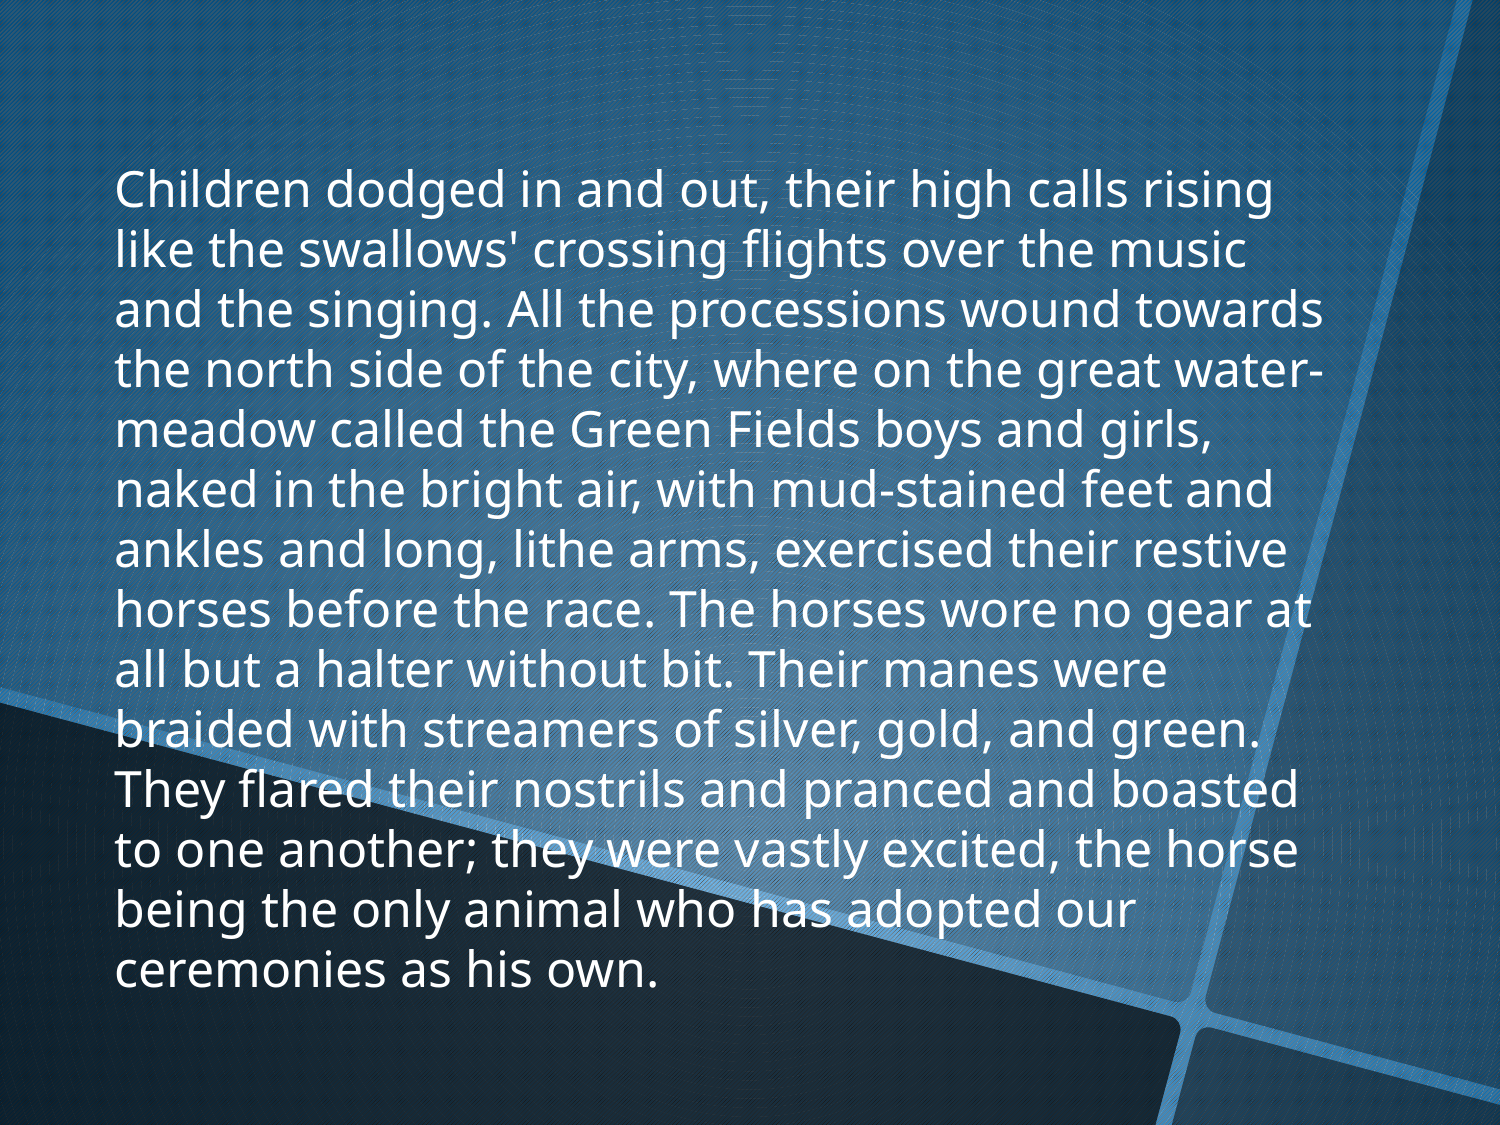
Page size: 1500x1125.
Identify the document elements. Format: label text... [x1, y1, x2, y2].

text_box Children dodged in and out, their high calls rising like the swallows' crossing flights over the music and the singing. All the processions wound towards the north side of the city, where on the great water-meadow called the Green Fields boys and girls, naked in the bright air, with mud-stained feet and ankles and long, lithe arms, exercised their restive horses before the race. The horses wore no gear at all but a halter without bit. Their manes were braided with streamers of silver, gold, and green. They flared their nostrils and pranced and boasted to one another; they were vastly excited, the horse being the only animal who has adopted our ceremonies as his own. [99, 149, 1363, 1005]
